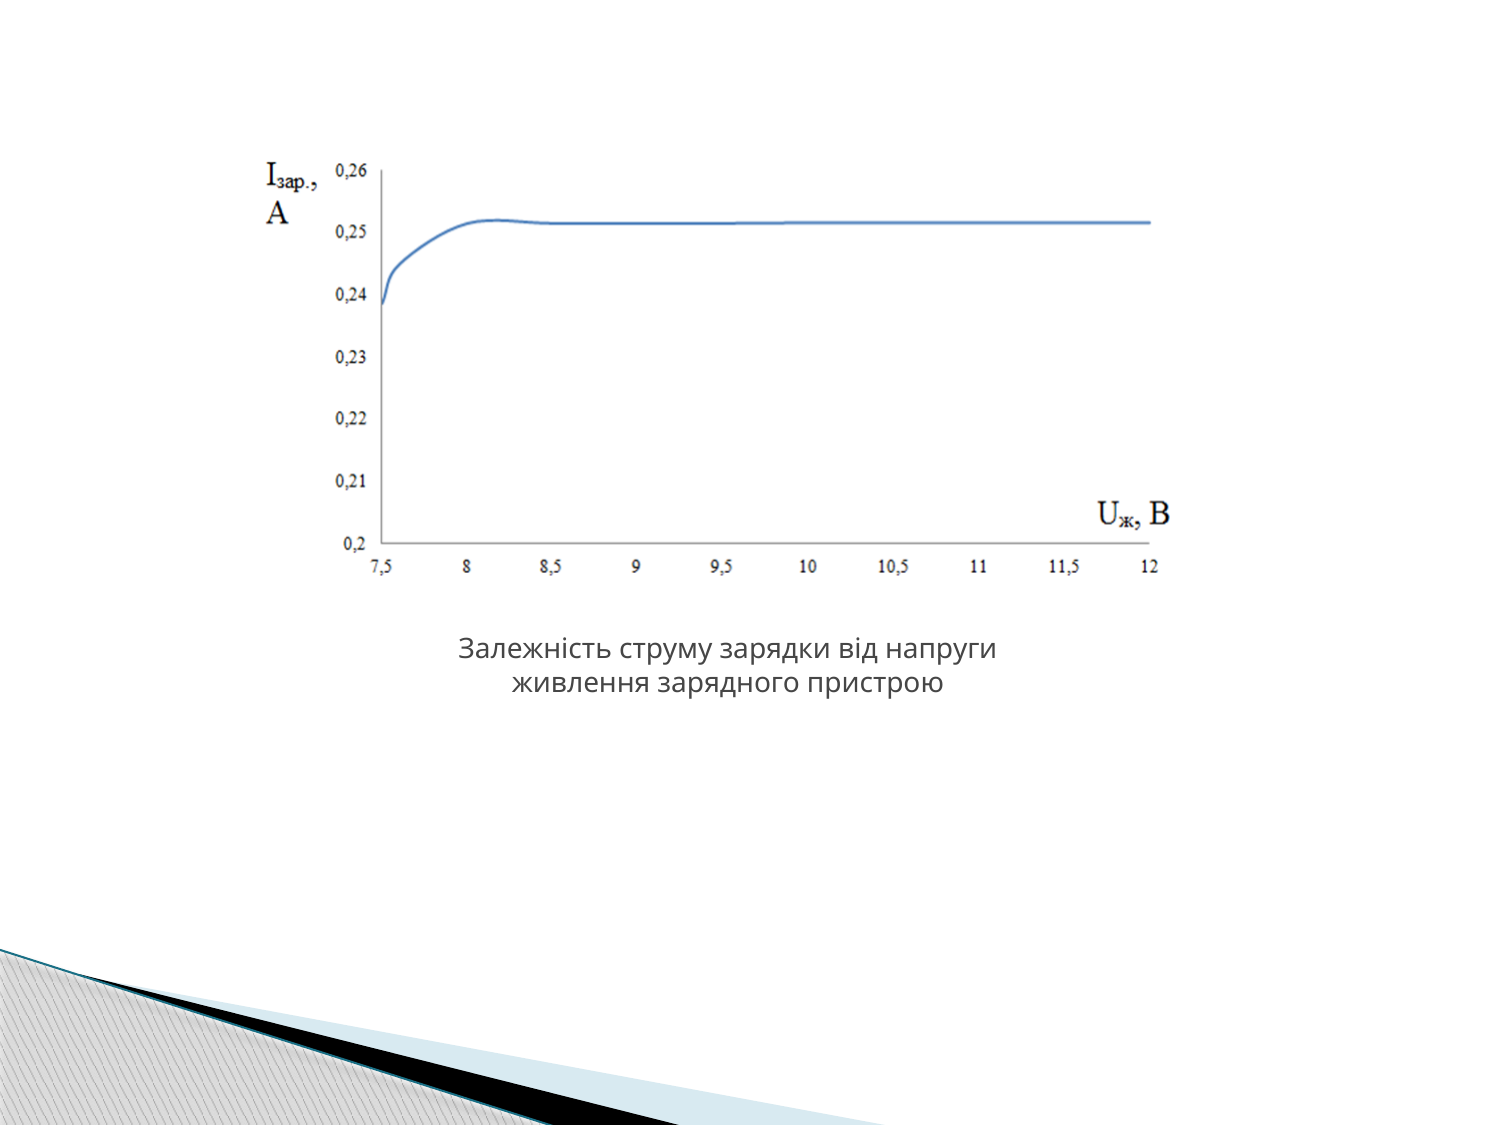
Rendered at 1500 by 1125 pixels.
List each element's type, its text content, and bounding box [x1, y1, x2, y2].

picture [249, 148, 1207, 591]
text_box Залежність струму зарядки від напруги живлення зарядного пристрою [53, 621, 1403, 809]
